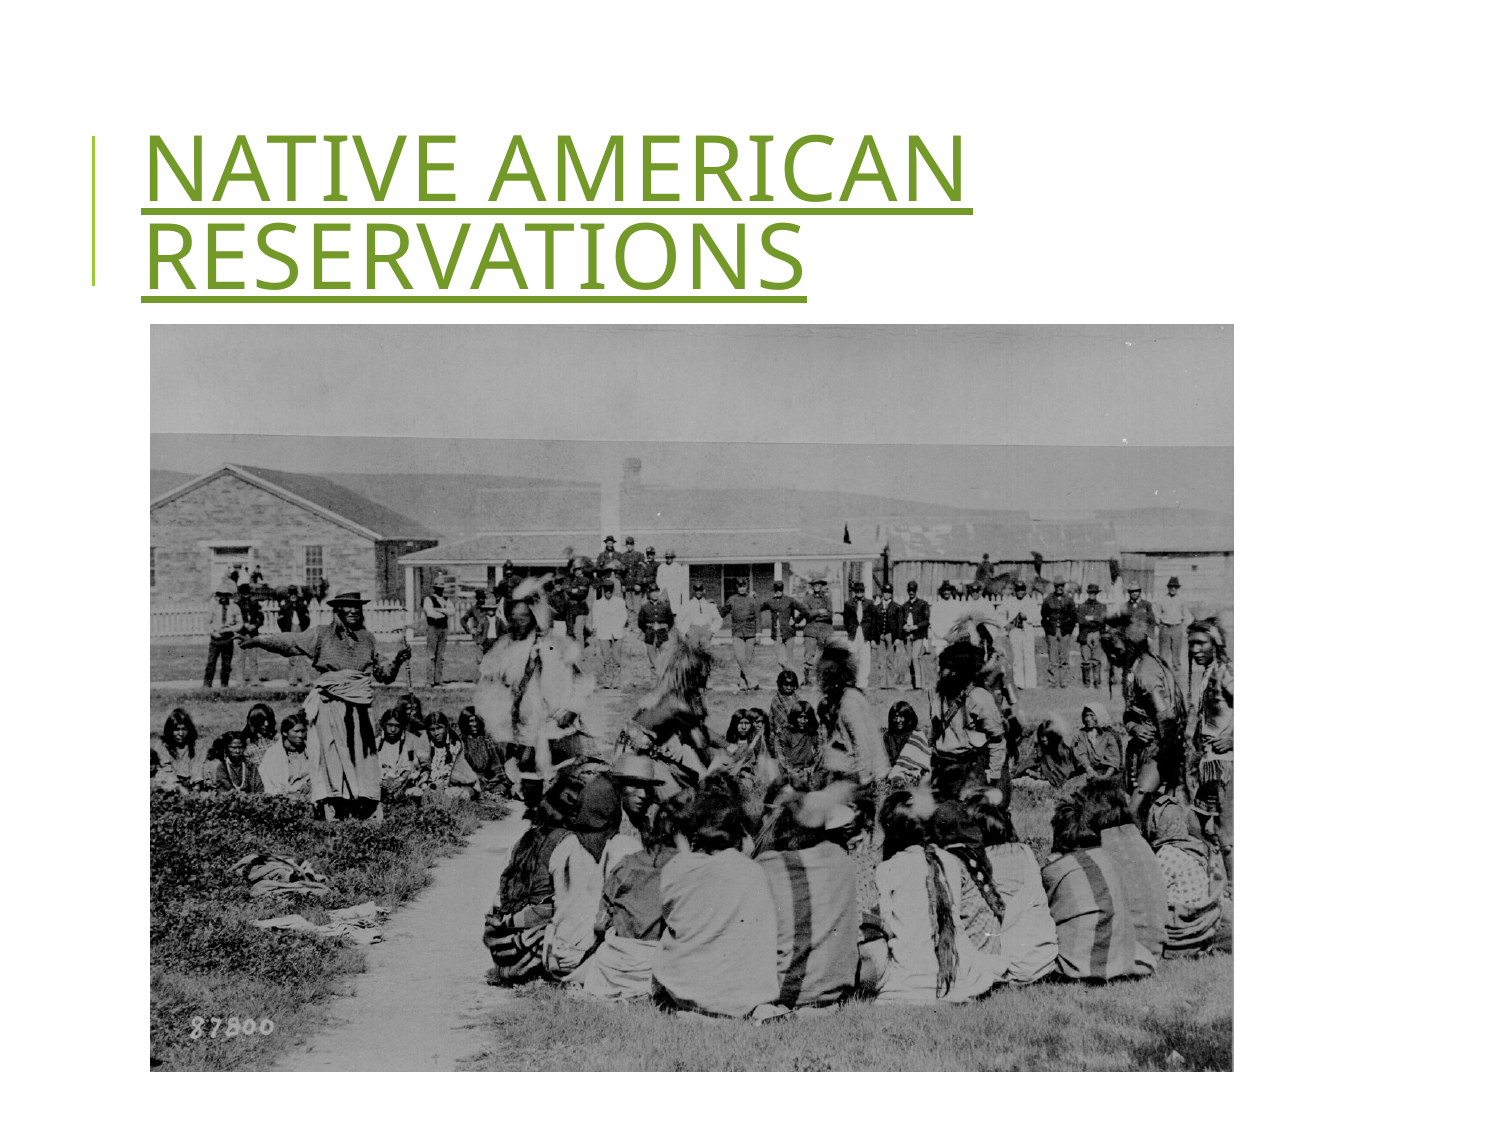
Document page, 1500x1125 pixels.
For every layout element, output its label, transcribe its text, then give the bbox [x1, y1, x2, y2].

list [149, 324, 1234, 1072]
title Native American Reservations [126, 96, 1322, 342]
